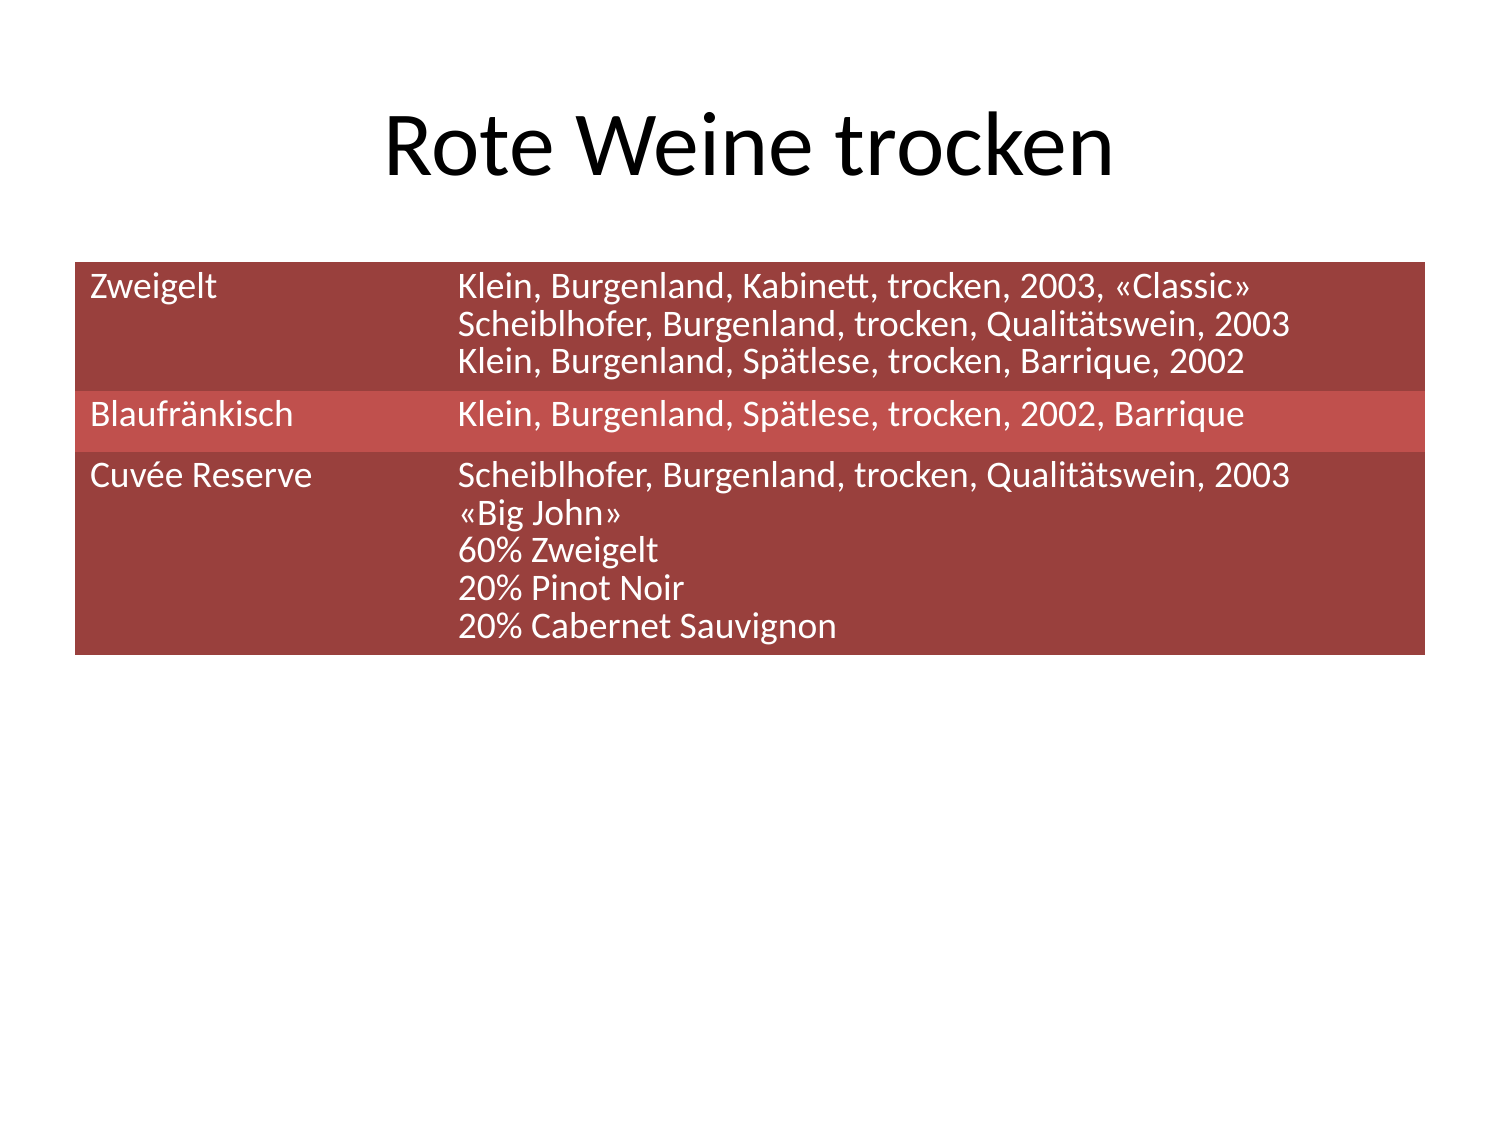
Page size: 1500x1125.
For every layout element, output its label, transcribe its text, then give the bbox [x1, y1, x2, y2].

table_cell Blaufränkisch [75, 391, 443, 452]
table_header Zweigelt [75, 262, 443, 391]
table_cell Scheiblhofer, Burgenland, trocken, Qualitätswein, 2003 «Big John» 60% Zweigelt 20% Pinot Noir 20% Cabernet Sauvignon [443, 452, 1425, 655]
title Rote Weine trocken [75, 45, 1425, 233]
table_cell Klein, Burgenland, Spätlese, trocken, 2002, Barrique [443, 391, 1425, 452]
table_cell Cuvée Reserve [75, 452, 443, 655]
table_header Klein, Burgenland, Kabinett, trocken, 2003, «Classic» Scheiblhofer, Burgenland, trocken, Qualitätswein, 2003 Klein, Burgenland, Spätlese, trocken, Barrique, 2002 [443, 262, 1425, 391]
